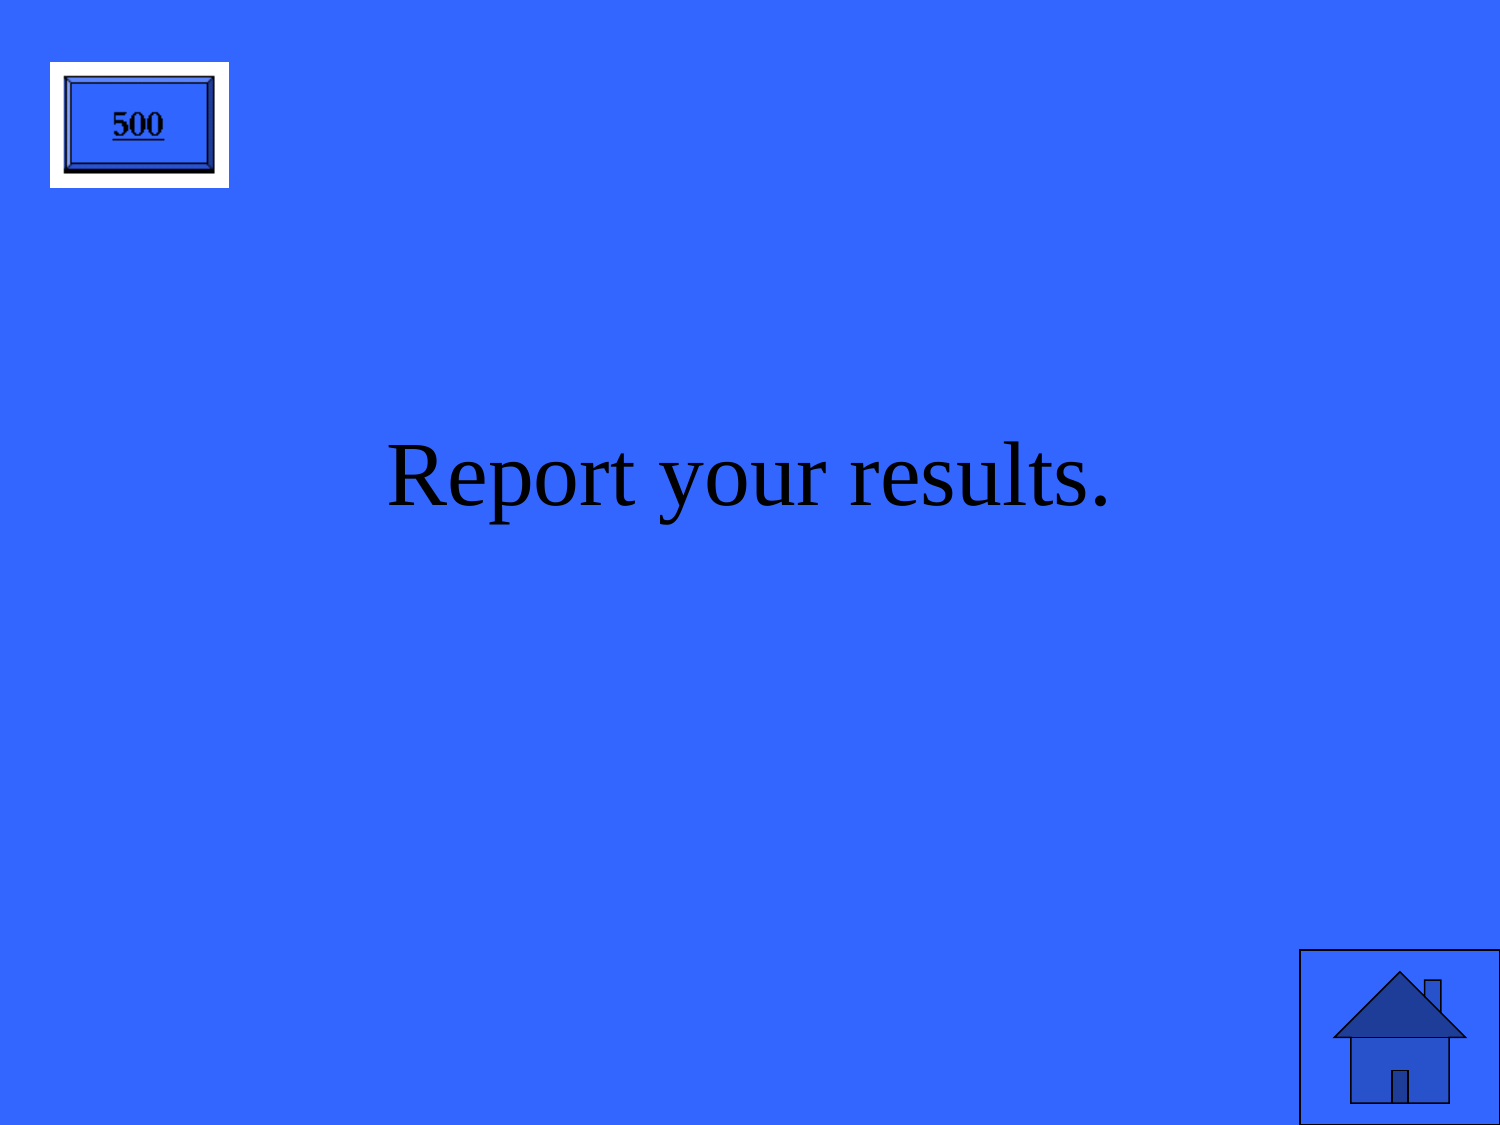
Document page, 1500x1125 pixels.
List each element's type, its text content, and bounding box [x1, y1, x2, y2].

title Report your results. [112, 374, 1388, 563]
picture [49, 62, 229, 188]
text_box [1299, 950, 1500, 1125]
